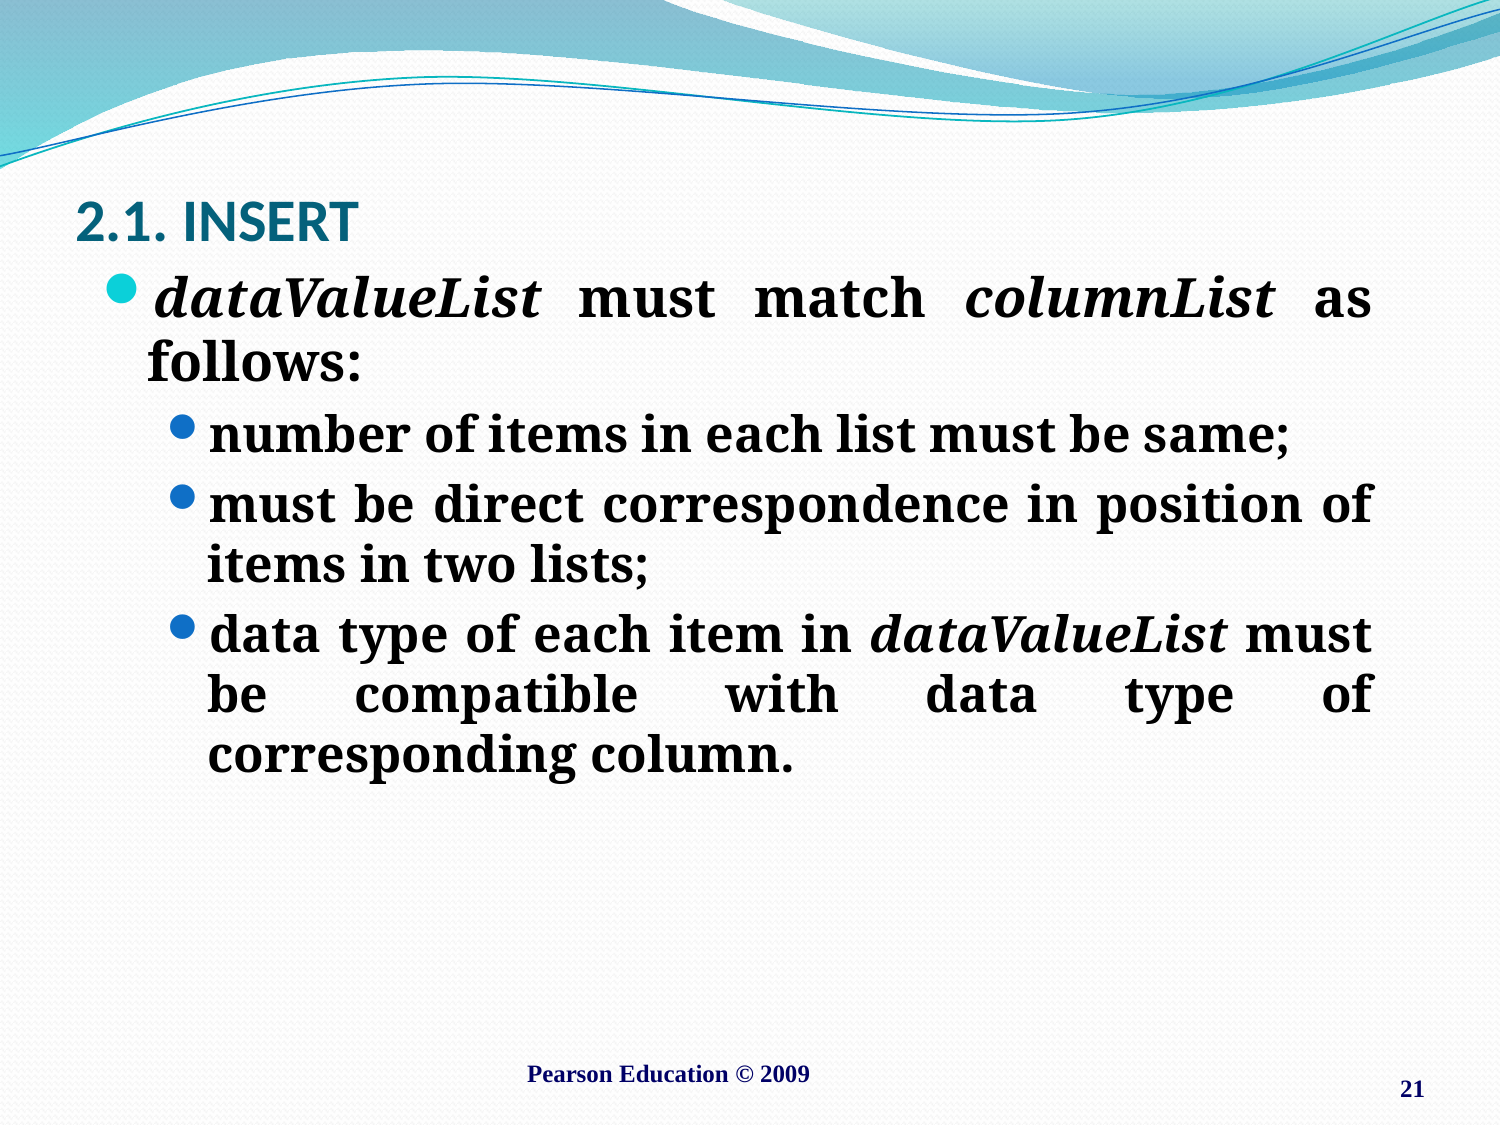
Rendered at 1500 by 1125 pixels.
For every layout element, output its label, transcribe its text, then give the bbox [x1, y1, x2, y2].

text_box Pearson Education © 2009 [512, 1050, 1038, 1095]
list dataValueList must match columnList as follows: number of items in each list must be same; must be direct correspondence in position of items in two lists; data type of each item in dataValueList must be compatible with data type of corresponding column. [87, 255, 1388, 931]
title 2.1. INSERT [75, 66, 1425, 254]
slide_number 21 [1299, 1042, 1425, 1103]
